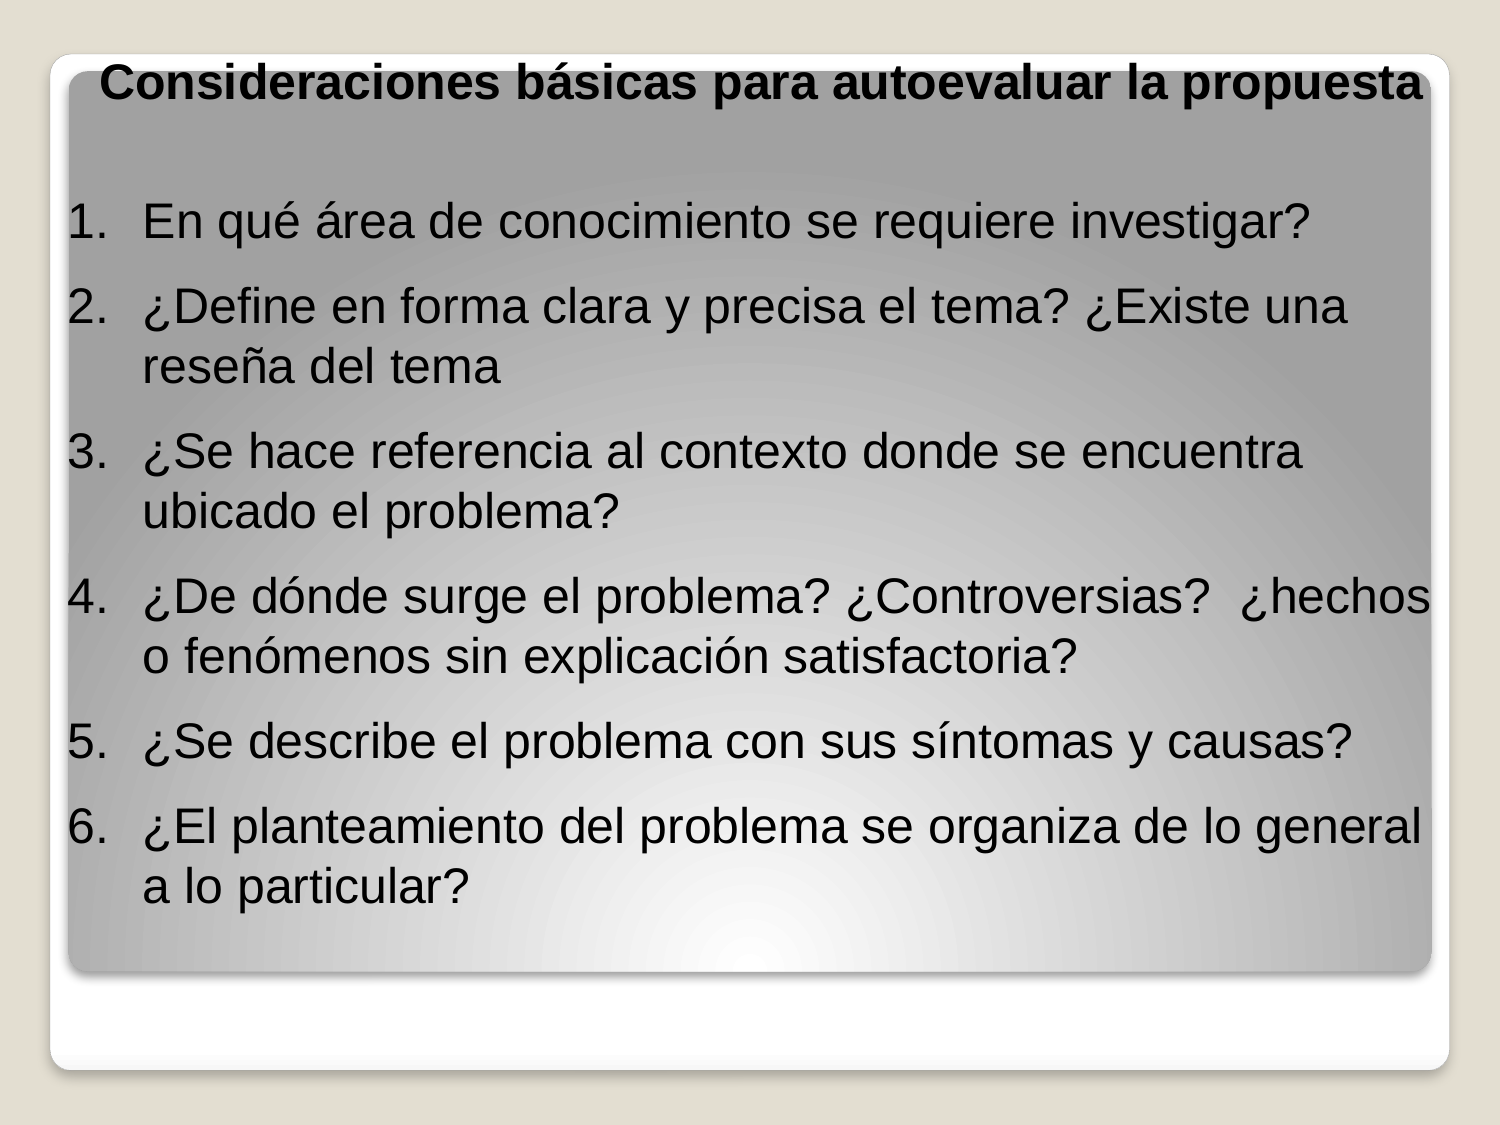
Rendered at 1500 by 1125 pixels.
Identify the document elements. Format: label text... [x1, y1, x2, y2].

text_box Consideraciones básicas para autoevaluar la propuesta [64, 42, 1459, 118]
text_box En qué área de conocimiento se requiere investigar? ¿Define en forma clara y precisa el tema? ¿Existe una reseña del tema ¿Se hace referencia al contexto donde se encuentra ubicado el problema? ¿De dónde surge el problema? ¿Controversias? ¿hechos o fenómenos sin explicación satisfactoria? ¿Se describe el problema con sus síntomas y causas? ¿El planteamiento del problema se organiza de lo general a lo particular? [53, 181, 1447, 1006]
